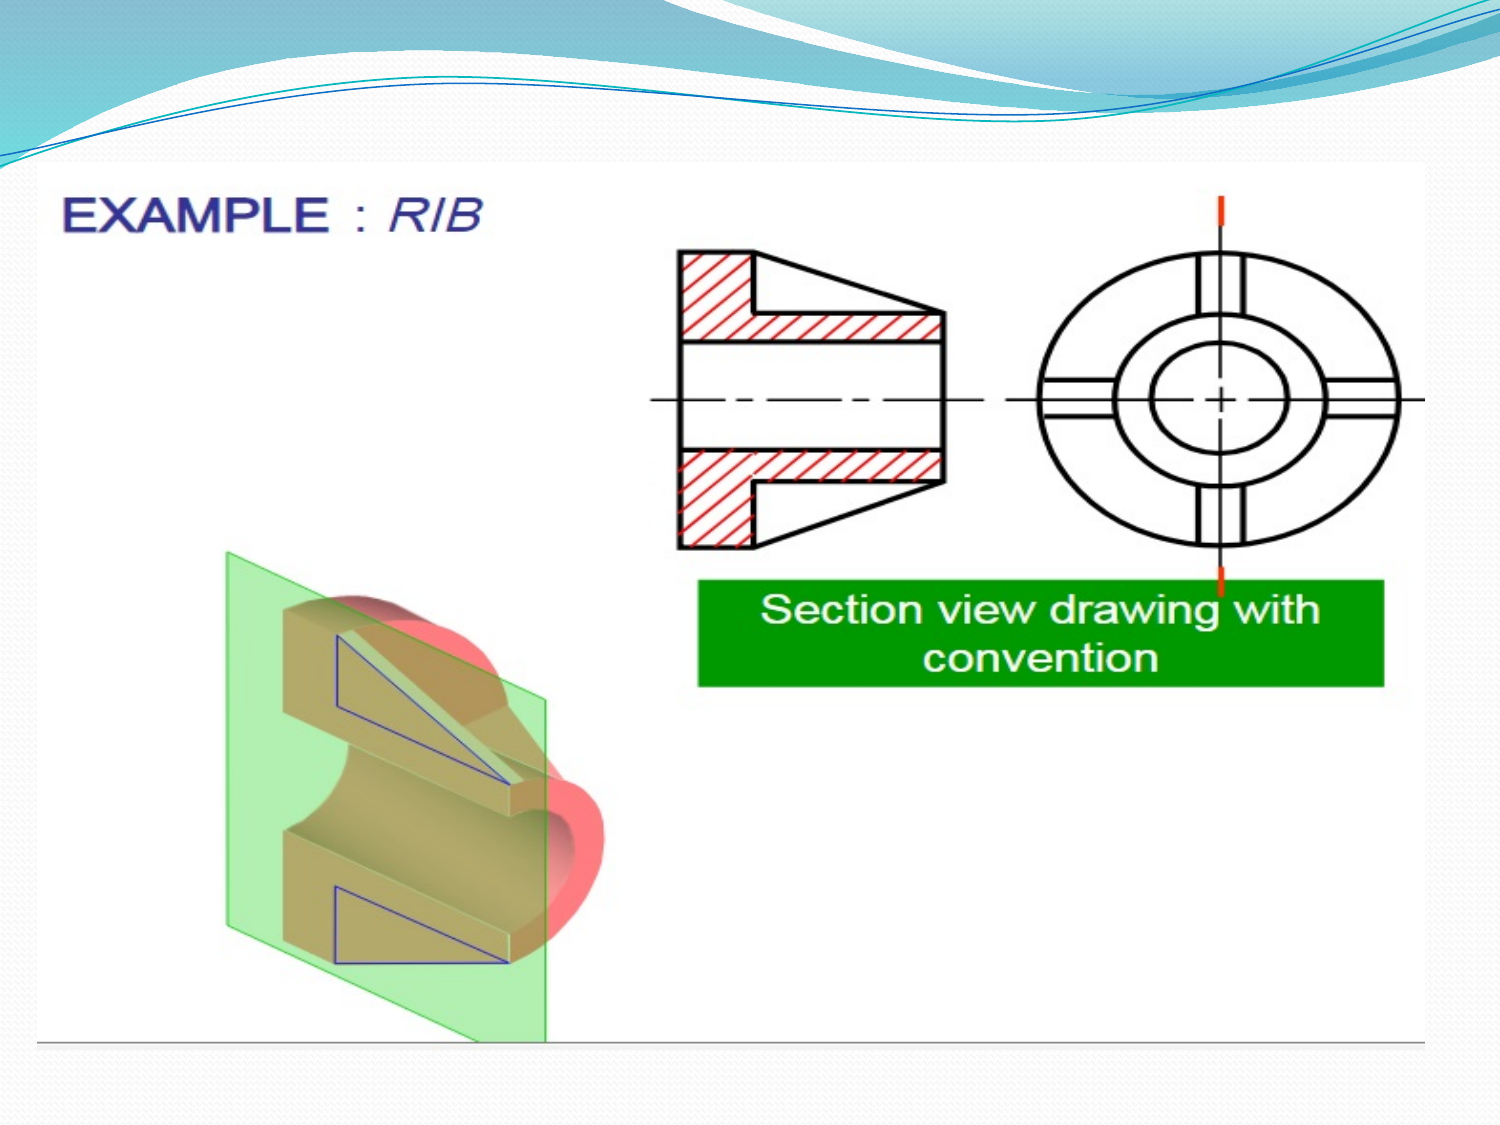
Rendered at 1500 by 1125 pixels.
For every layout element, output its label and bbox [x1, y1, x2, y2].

picture [37, 162, 1426, 1051]
